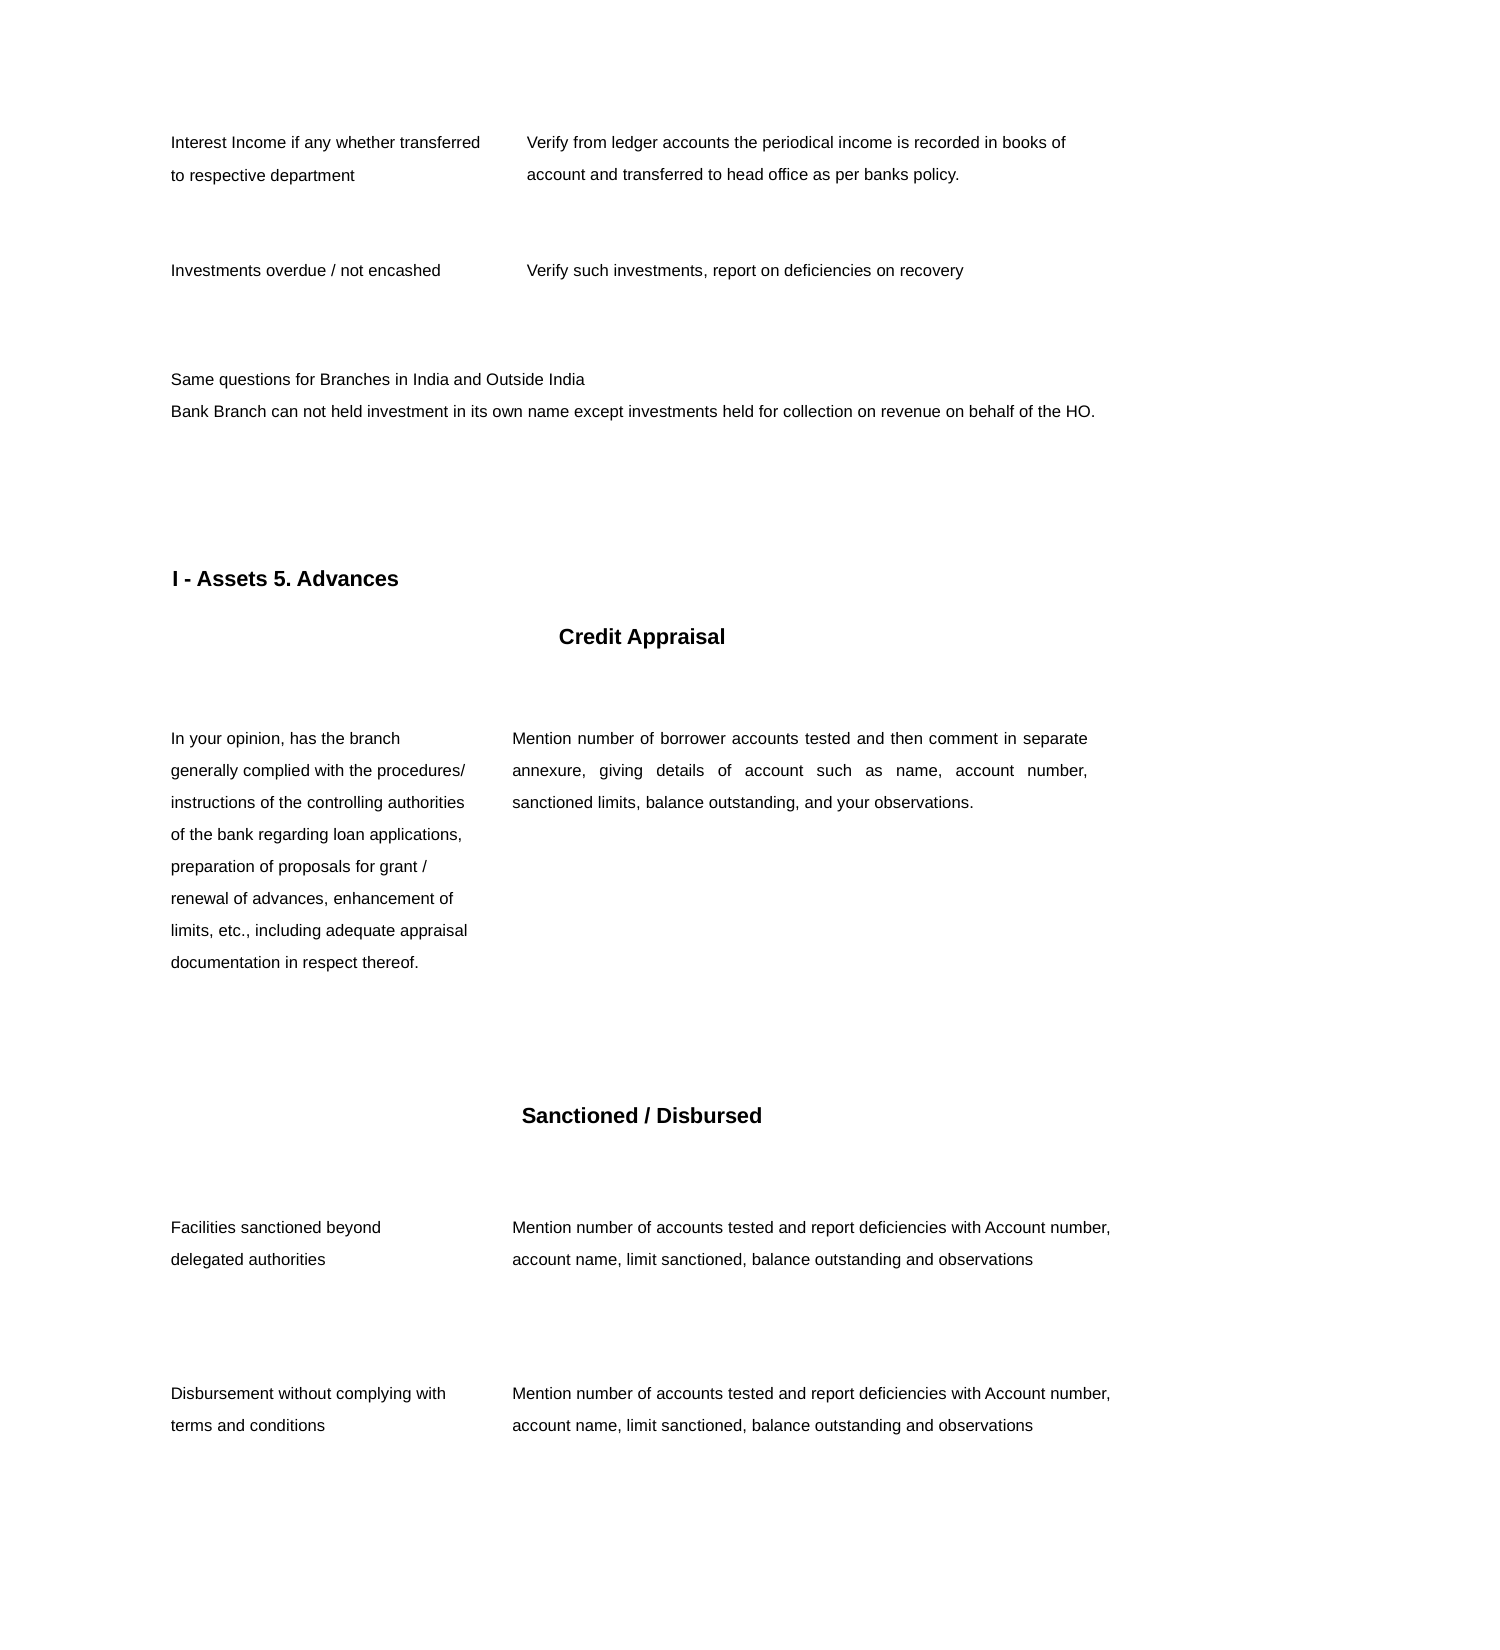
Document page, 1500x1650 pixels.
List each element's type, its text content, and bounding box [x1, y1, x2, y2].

table_header Verify from ledger accounts the periodical income is recorded in books of account and transferred to head office as per banks policy. [508, 120, 1116, 261]
table_cell Sanctioned / Disbursed [152, 1104, 1130, 1205]
table_cell In your opinion, has the branch generally complied with the procedures/ instructions of the controlling authorities of the bank regarding loan applications, preparation of proposals for grant / renewal of advances, enhancement of limits, etc., including adequate appraisal documentation in respect thereof. [152, 716, 493, 1104]
table_cell Mention number of borrower accounts tested and then comment in separate annexure, giving details of account such as name, account number, sanctioned limits, balance outstanding, and your observations. [493, 716, 1130, 1104]
table_cell Facilities sanctioned beyond delegated authorities [152, 1205, 493, 1371]
table_cell Verify such investments, report on deficiencies on recovery [508, 261, 1116, 358]
table_cell Disbursement without complying with terms and conditions [152, 1371, 493, 1528]
table_cell Mention number of accounts tested and report deficiencies with Account number, account name, limit sanctioned, balance outstanding and observations [493, 1371, 1130, 1528]
table_header Interest Income if any whether transferred to respective department [152, 120, 508, 261]
table_cell Investments overdue / not encashed [152, 261, 508, 358]
text_box I - Assets 5. Advances [170, 564, 448, 591]
table_header Credit Appraisal [152, 625, 1130, 716]
table_cell Mention number of accounts tested and report deficiencies with Account number, account name, limit sanctioned, balance outstanding and observations [493, 1205, 1130, 1371]
table_cell Same questions for Branches in India and Outside India Bank Branch can not held investment in its own name except investments held for collection on revenue on behalf of the HO. [152, 358, 1116, 506]
